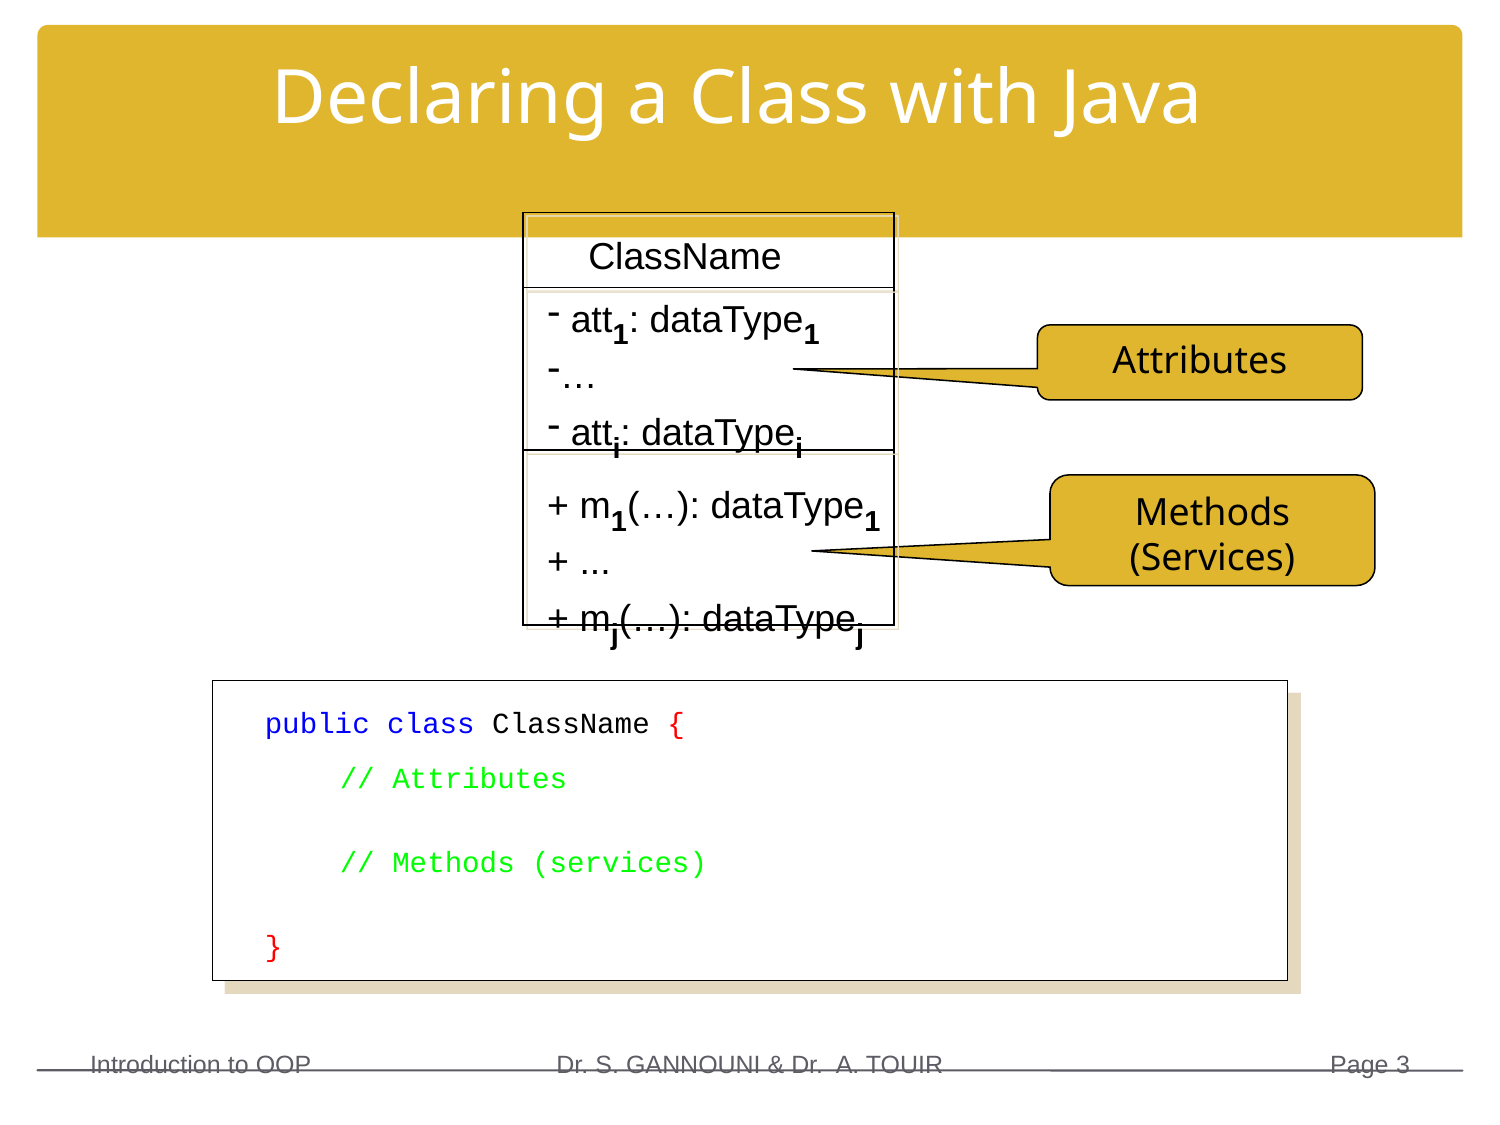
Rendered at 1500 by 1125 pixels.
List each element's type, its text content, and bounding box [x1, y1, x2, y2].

title Declaring a Class with Java [99, 24, 1376, 163]
text_box public class ClassName { // Attributes // Methods (services) } [249, 703, 1113, 1026]
slide_number Page 3 [1074, 1024, 1425, 1103]
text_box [522, 212, 1376, 626]
text_box [212, 680, 1288, 981]
slide_number Introduction to OOP [75, 1024, 425, 1103]
footer Dr. S. GANNOUNI & Dr. A. TOUIR [512, 1026, 988, 1103]
